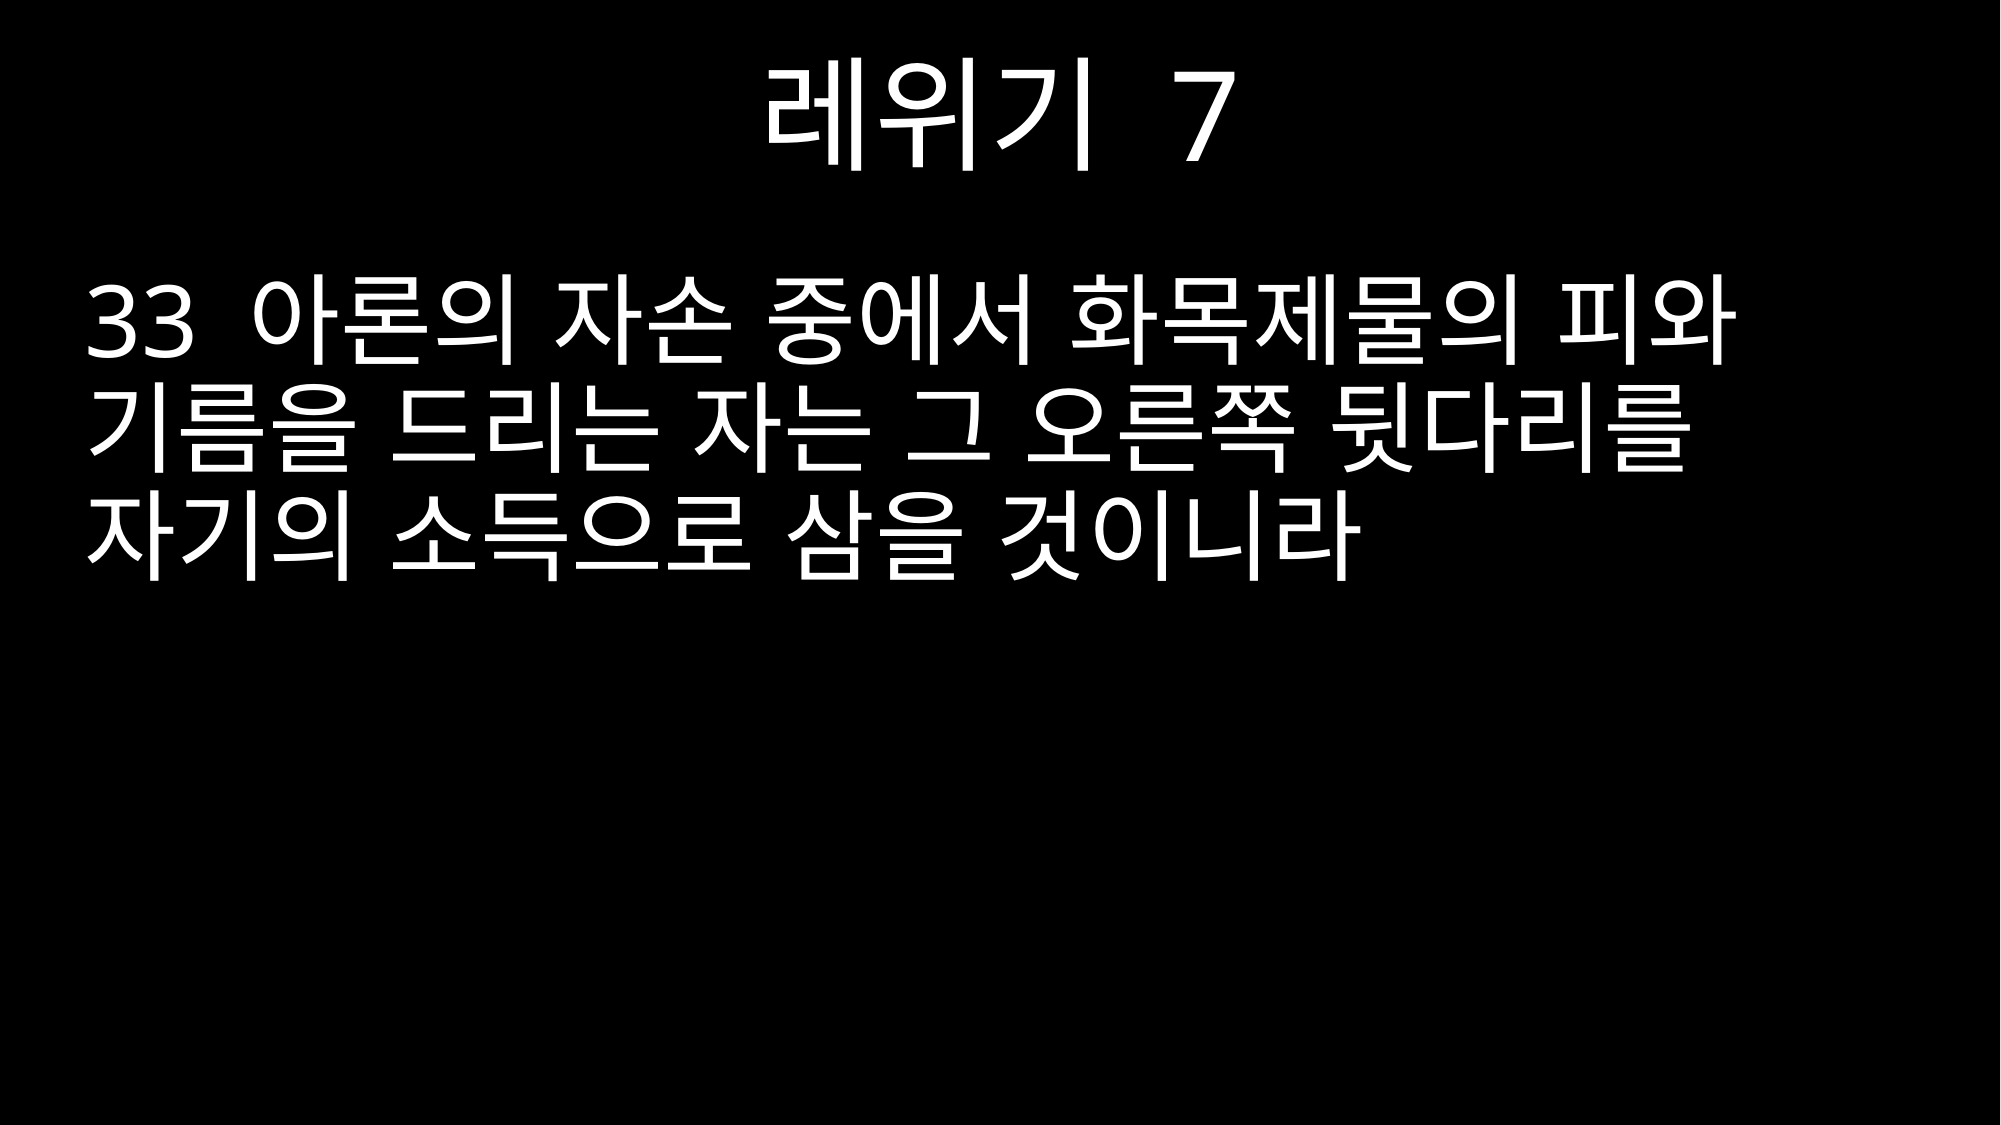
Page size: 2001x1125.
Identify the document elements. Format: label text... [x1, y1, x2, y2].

footer 레위기 7 [0, 32, 2000, 192]
list 33 아론의 자손 중에서 화목제물의 피와 기름을 드리는 자는 그 오른쪽 뒷다리를 자기의 소득으로 삼을 것이니라 [69, 263, 1953, 423]
picture [0, 0, 2001, 1125]
